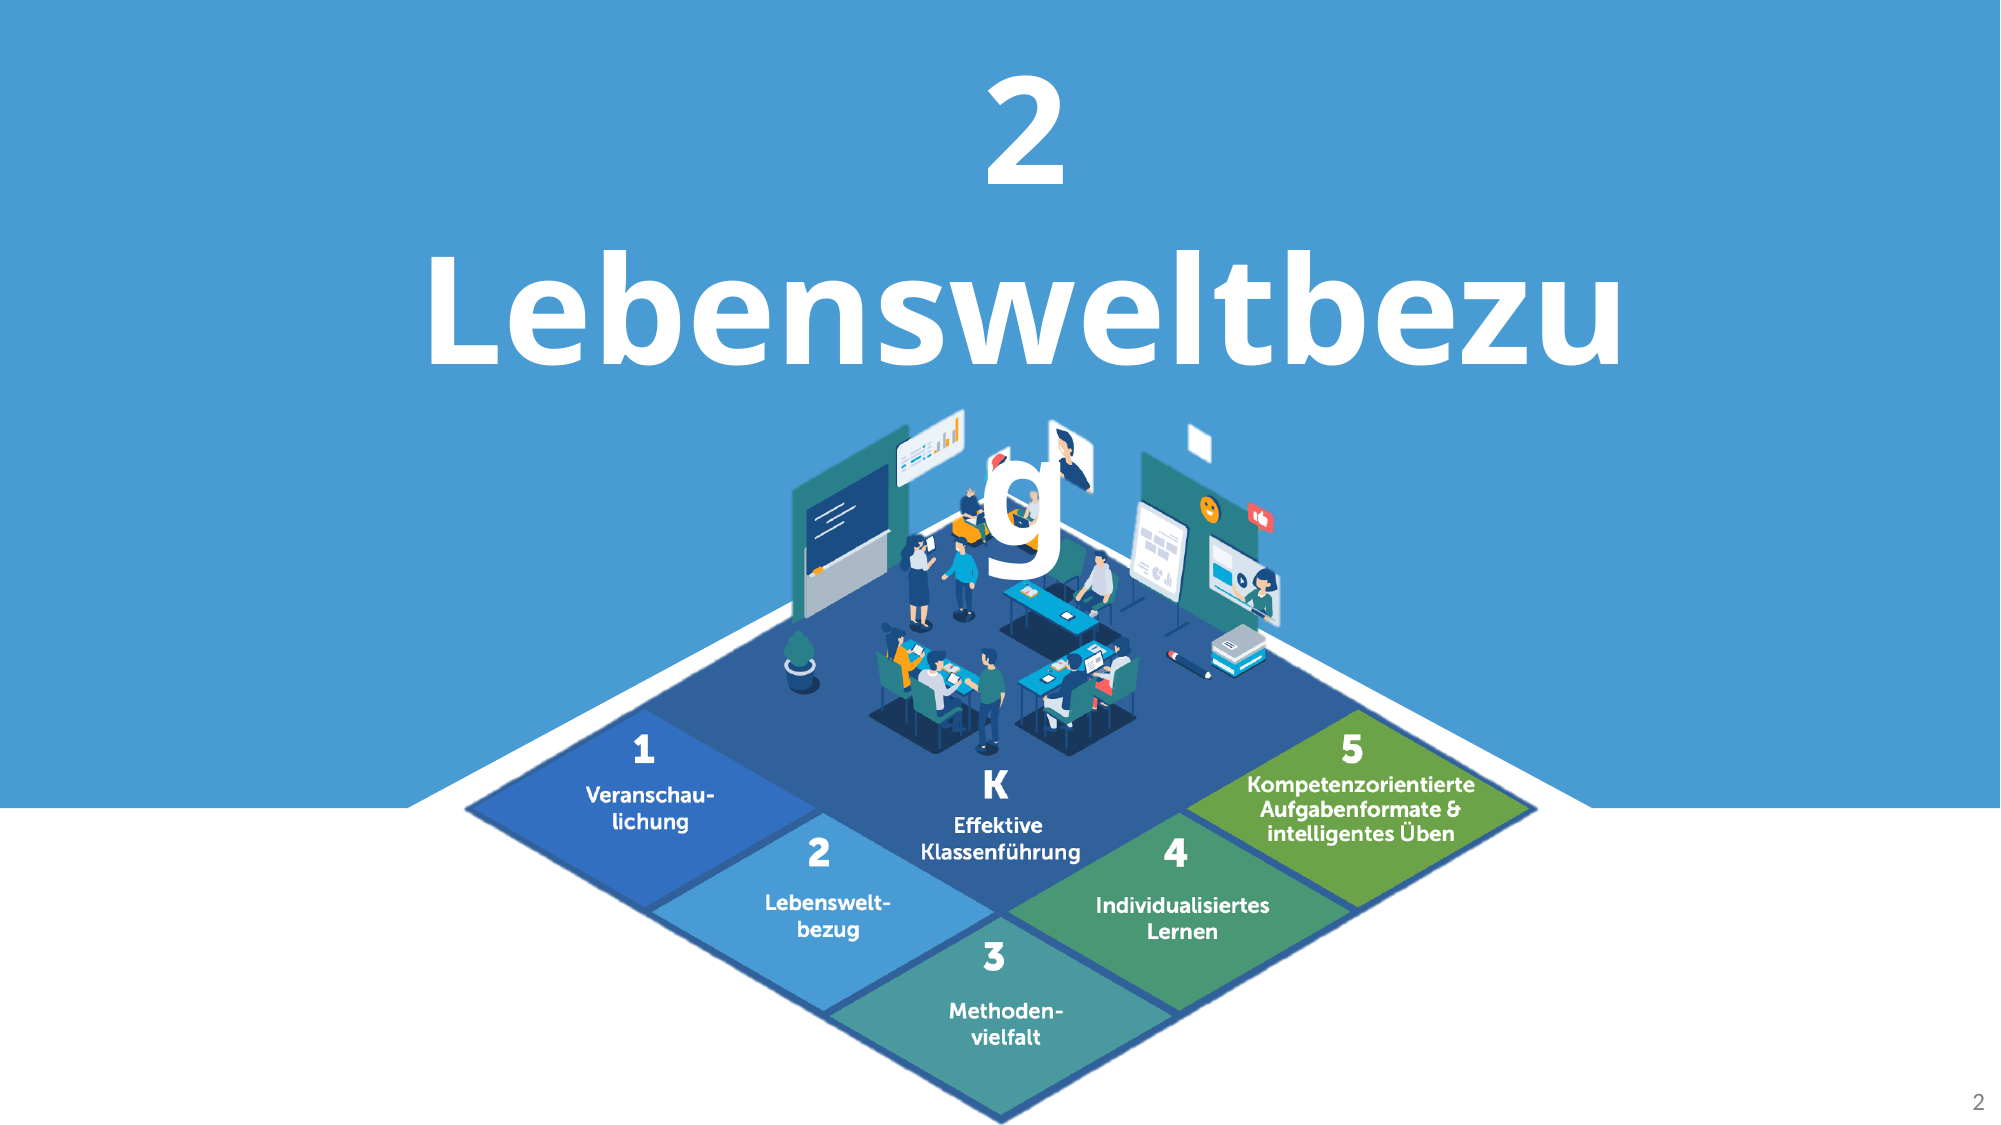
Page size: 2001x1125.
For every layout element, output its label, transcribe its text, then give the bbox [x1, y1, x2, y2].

picture [441, 387, 1559, 1125]
slide_number 2 [1550, 1075, 2000, 1125]
